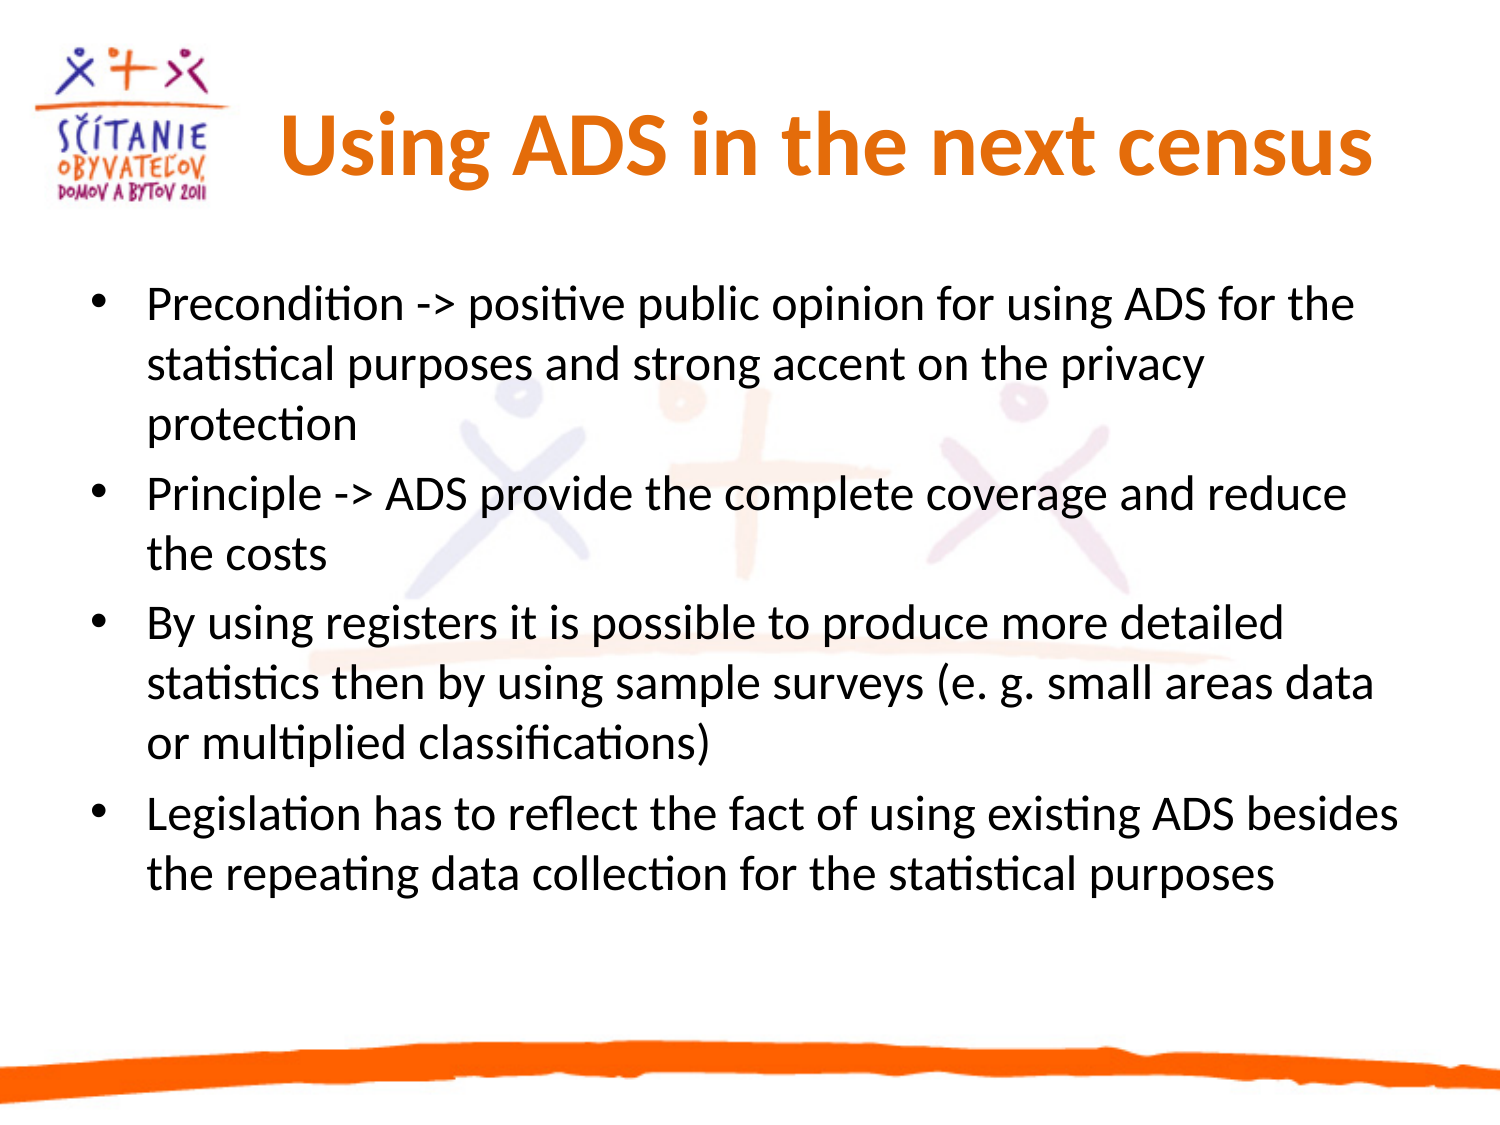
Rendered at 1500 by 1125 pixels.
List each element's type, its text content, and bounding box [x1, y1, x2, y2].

picture [0, 0, 1500, 1125]
list Precondition -> positive public opinion for using ADS for the statistical purposes and strong accent on the privacy protection Principle -> ADS provide the complete coverage and reduce the costs By using registers it is possible to produce more detailed statistics then by using sample surveys (e. g. small areas data or multiplied classifications) Legislation has to reflect the fact of using existing ADS besides the repeating data collection for the statistical purposes [74, 262, 1426, 1006]
title Using ADS in the next census [229, 44, 1426, 233]
